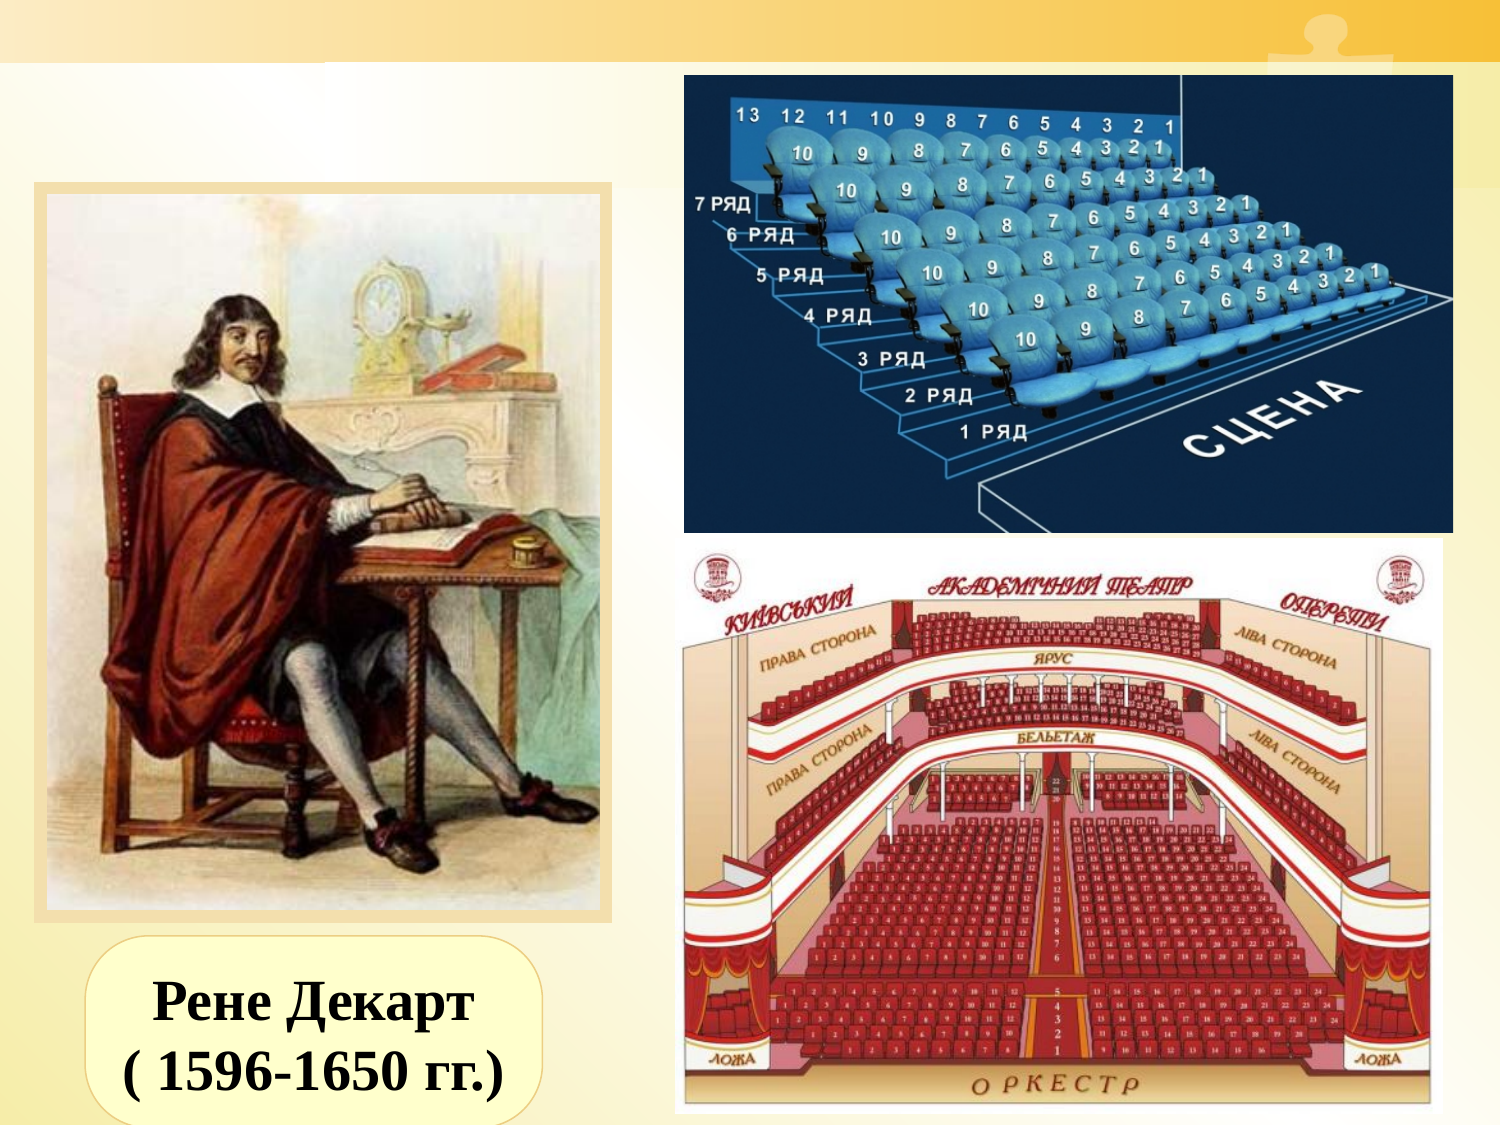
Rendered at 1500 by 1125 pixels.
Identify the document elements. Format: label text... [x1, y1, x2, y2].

picture [675, 538, 1443, 1114]
text_box Рене Декарт ( 1596-1650 гг.) [85, 935, 543, 1125]
picture [46, 193, 601, 911]
picture [683, 12, 1454, 534]
